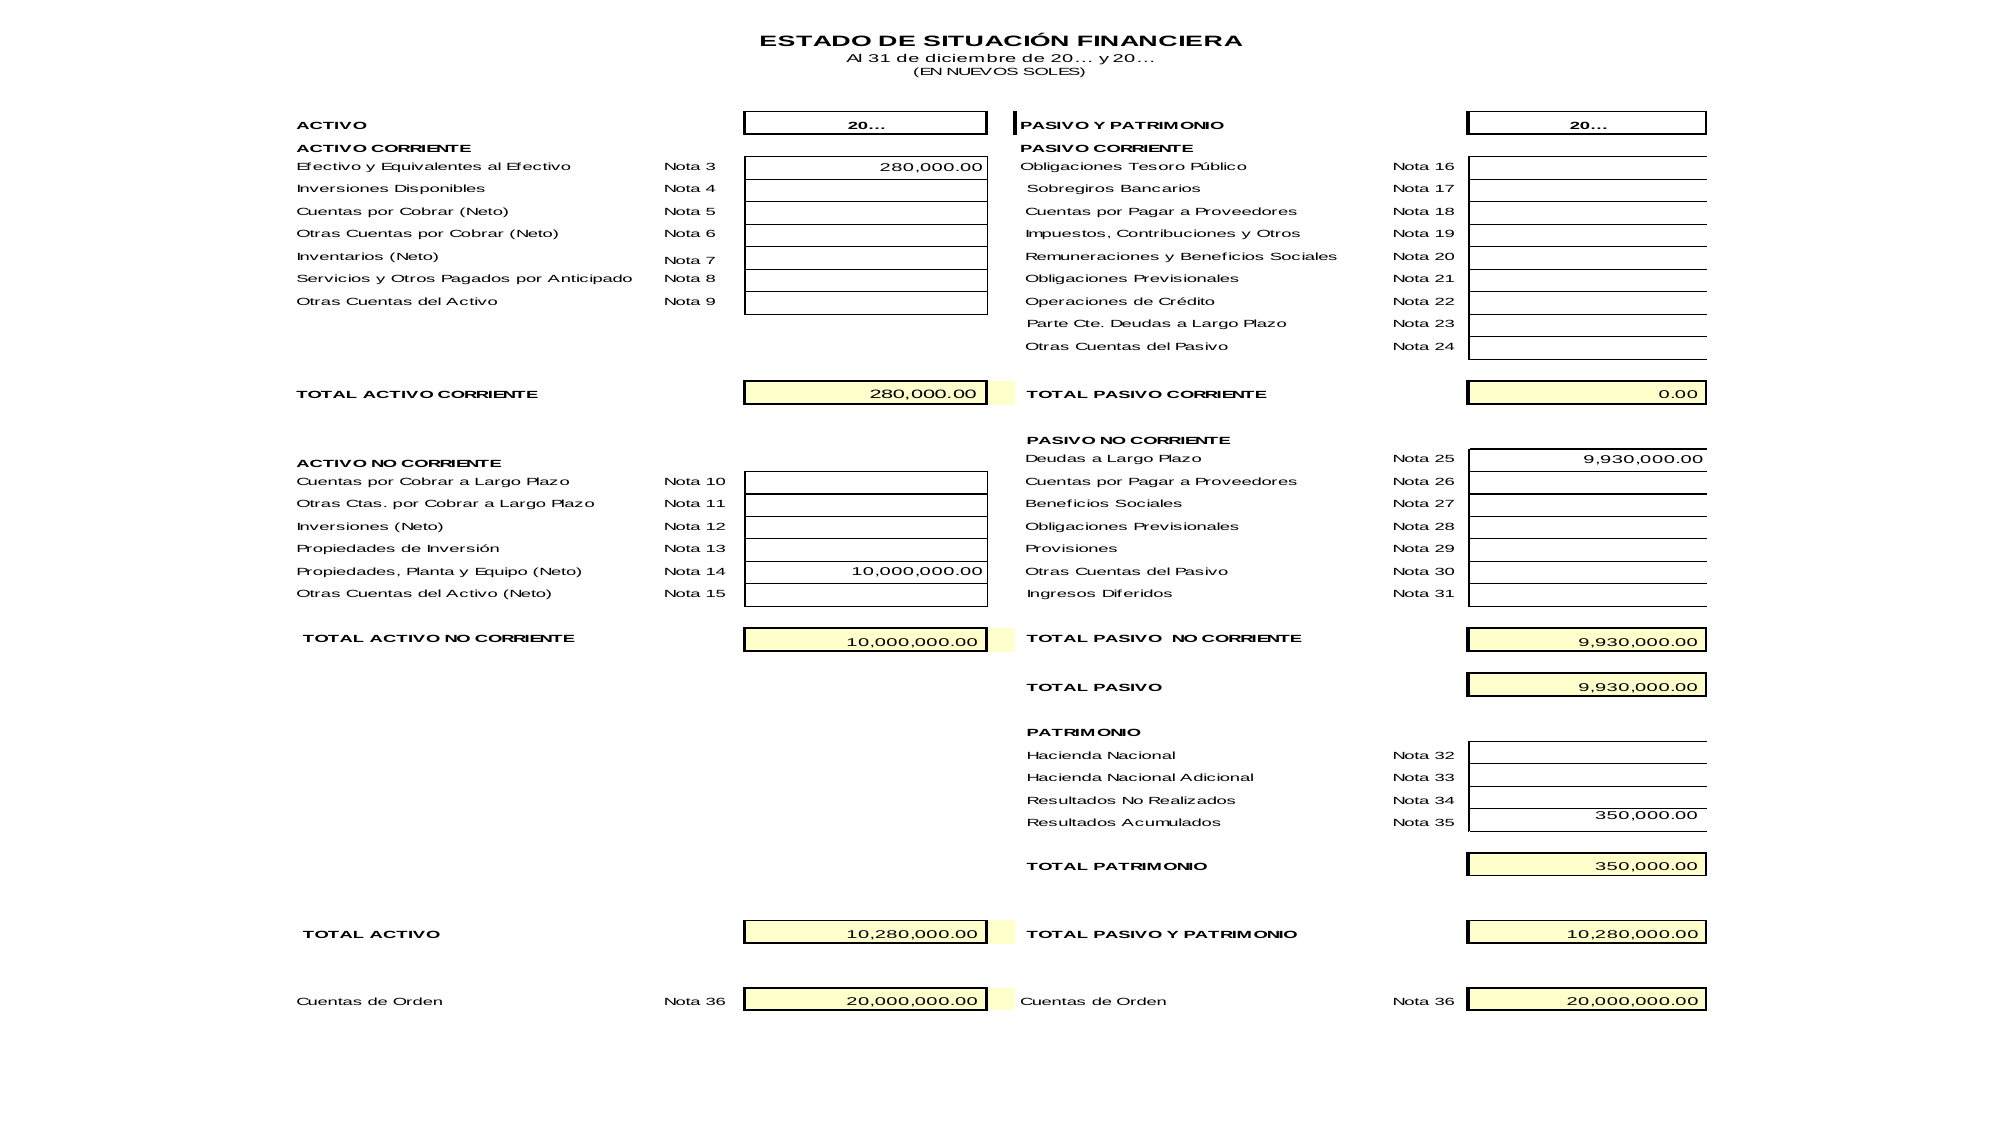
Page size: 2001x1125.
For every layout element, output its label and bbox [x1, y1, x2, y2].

picture [291, 30, 1709, 1012]
